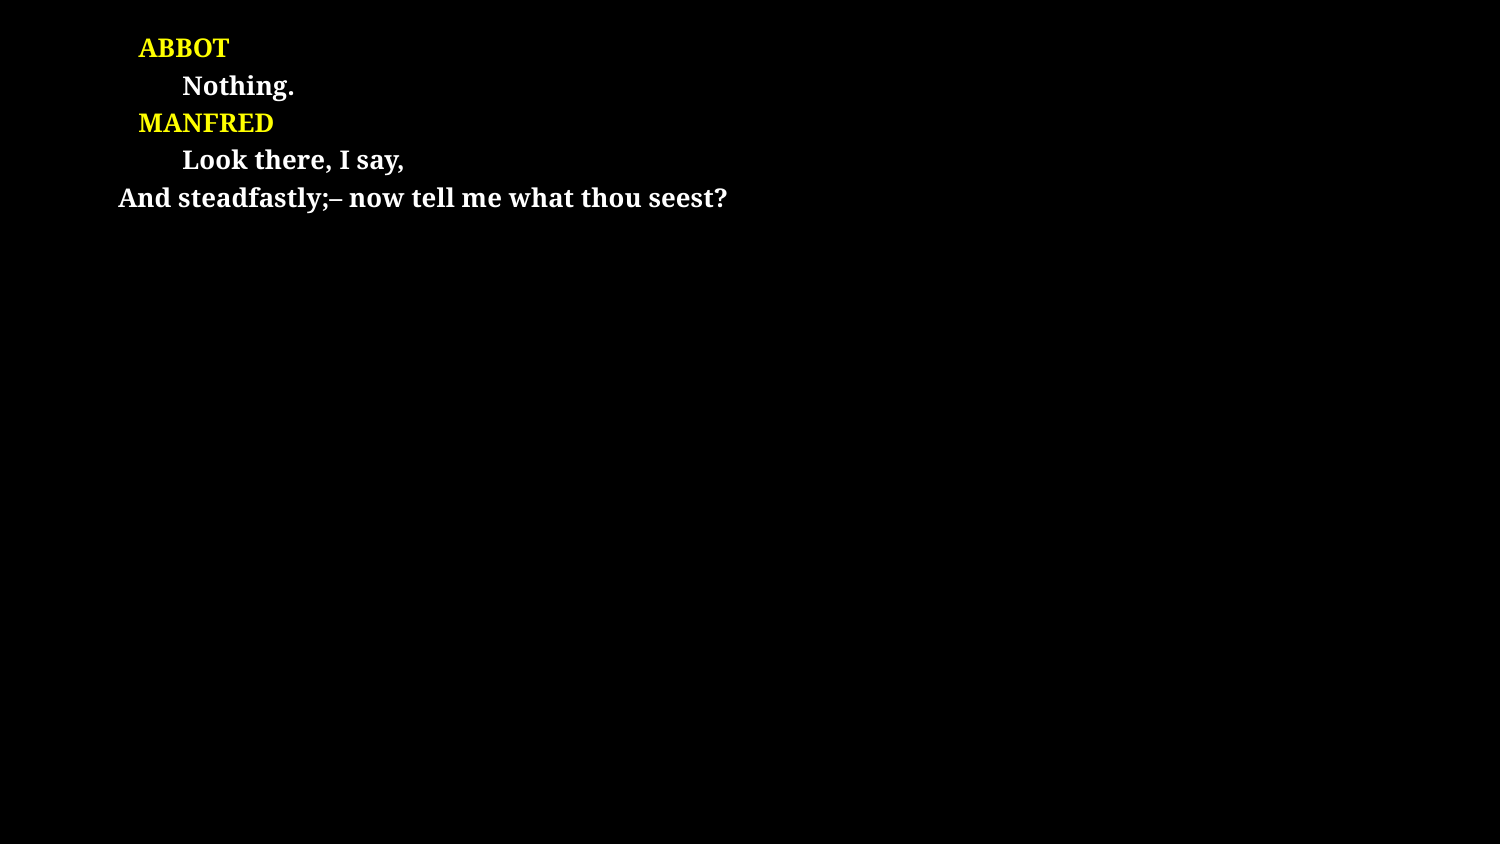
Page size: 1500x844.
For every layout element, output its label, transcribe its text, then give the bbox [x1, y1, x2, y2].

title ABBOT Nothing. Manfred Look there, I say, And steadfastly;– now tell me what thou seest? No. 14, Blick nur hierher = just a few dramatic chords [103, 17, 1397, 299]
